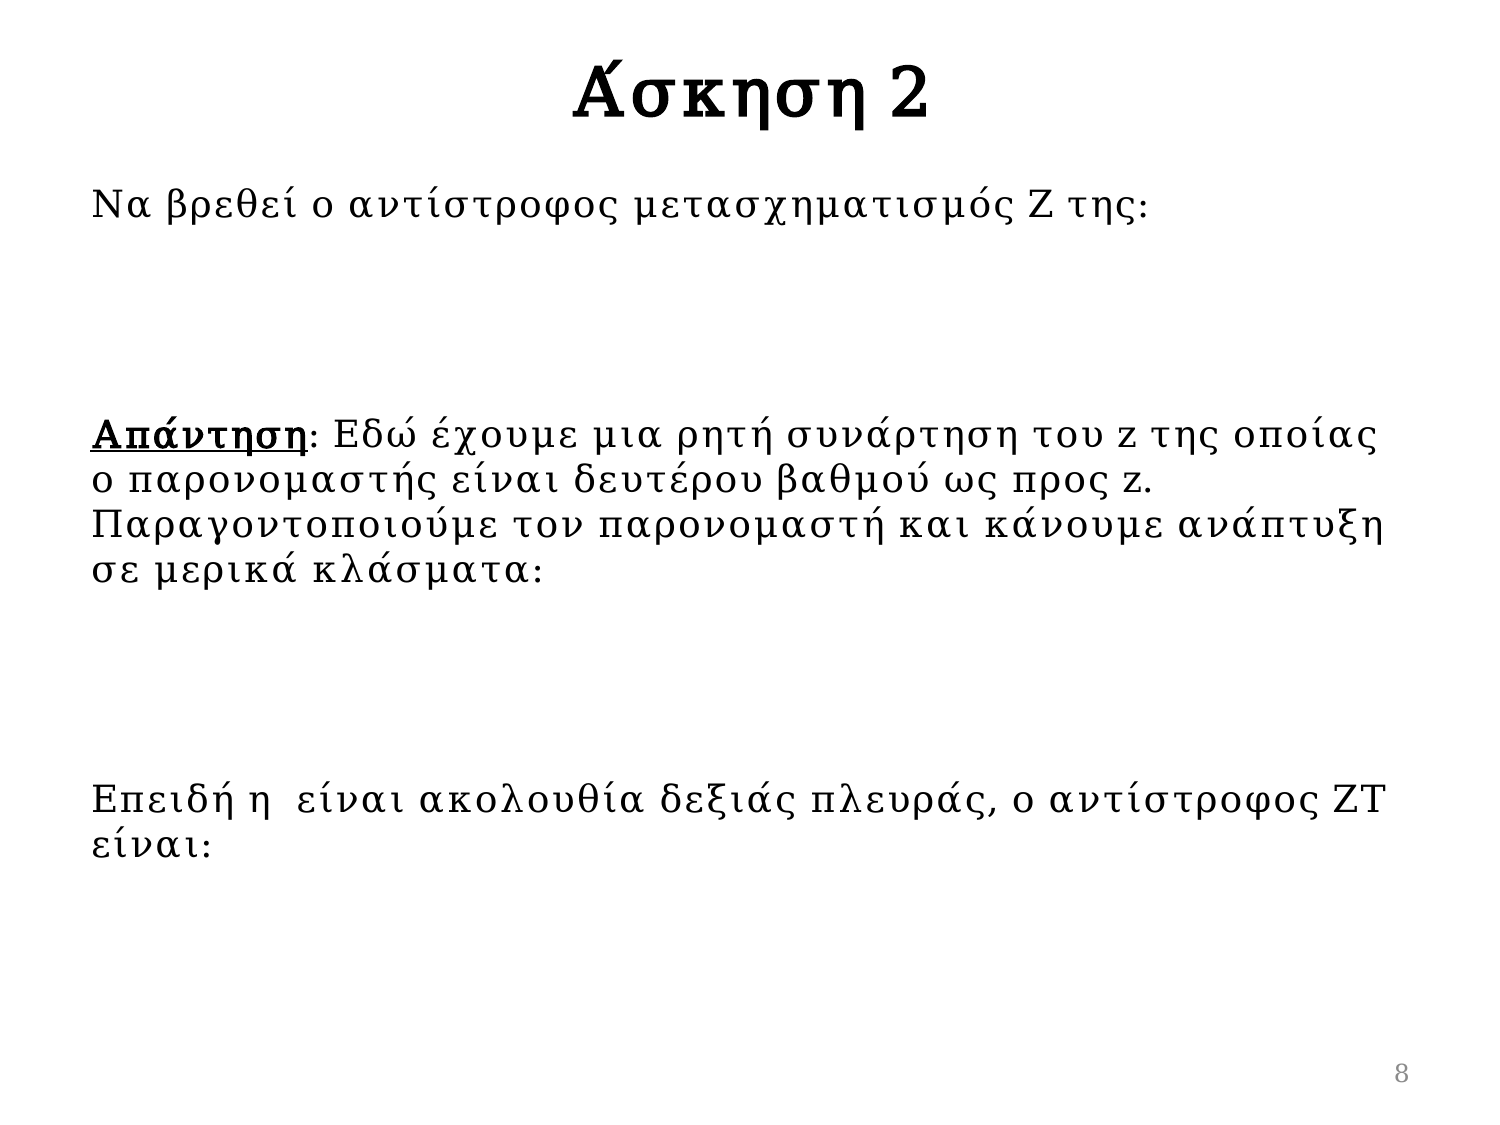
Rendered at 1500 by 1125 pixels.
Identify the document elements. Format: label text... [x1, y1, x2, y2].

title Άσκηση 2 [75, 19, 1425, 159]
slide_number 8 [1222, 1042, 1425, 1103]
